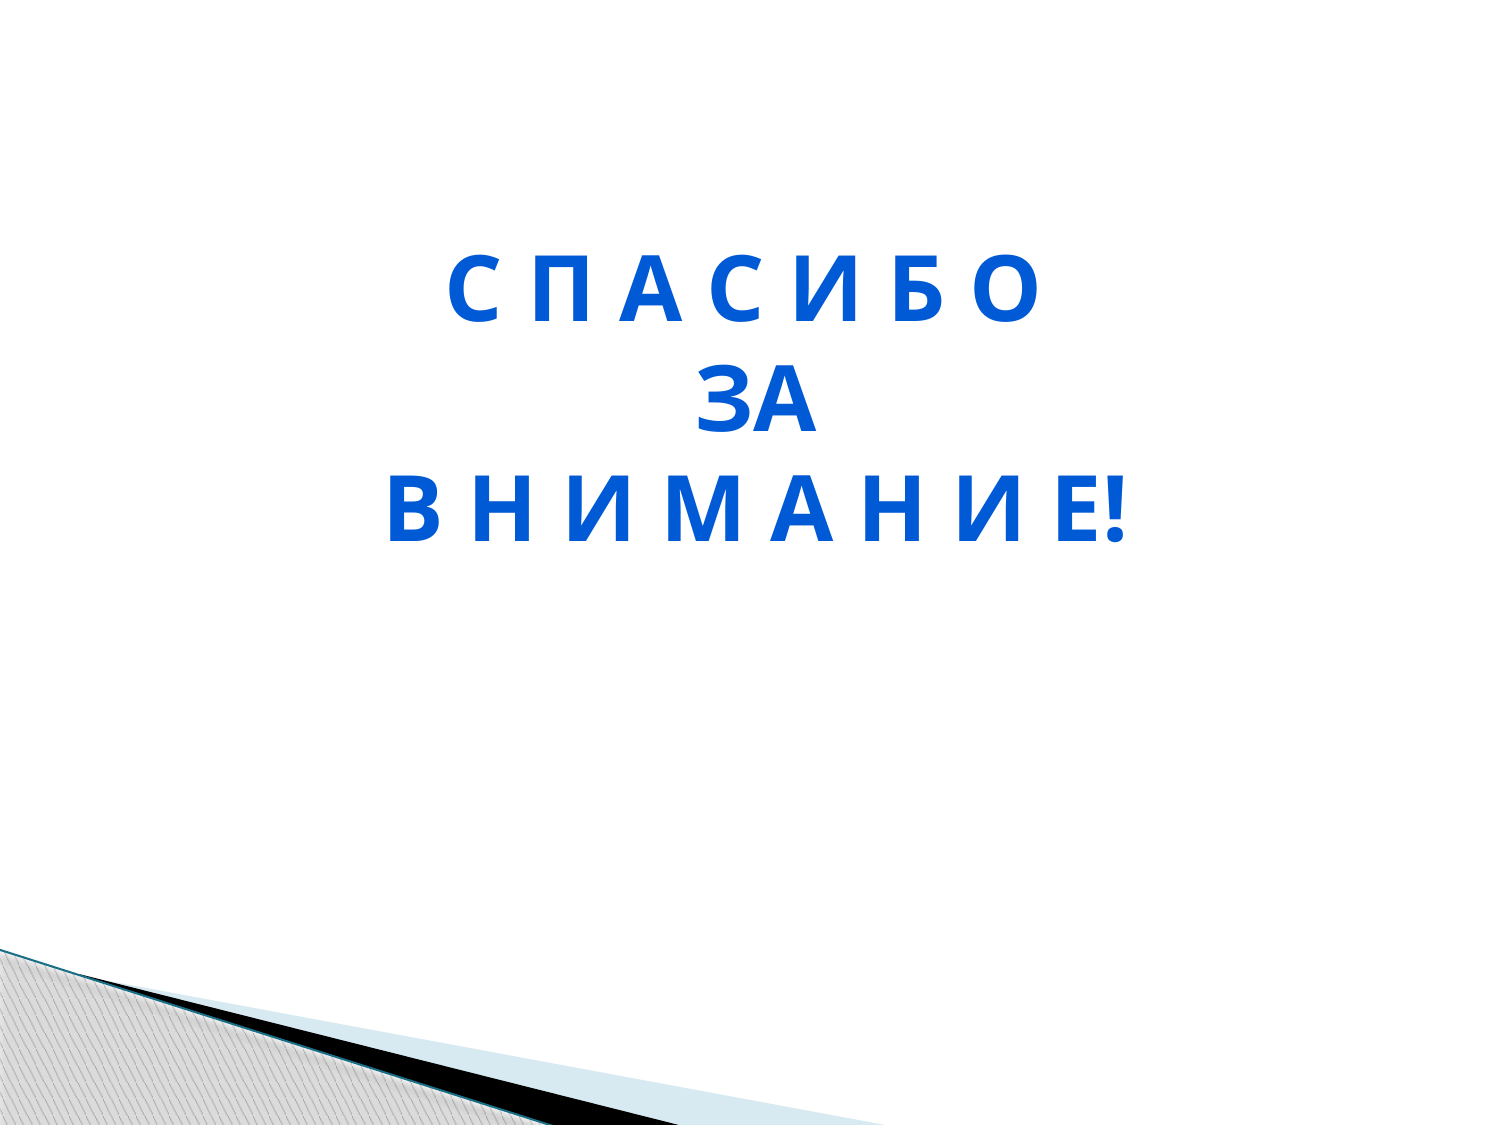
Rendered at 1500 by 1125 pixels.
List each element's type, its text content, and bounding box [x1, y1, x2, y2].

text_box С п а с и б о За В н и м а н и е! [304, 222, 1207, 568]
